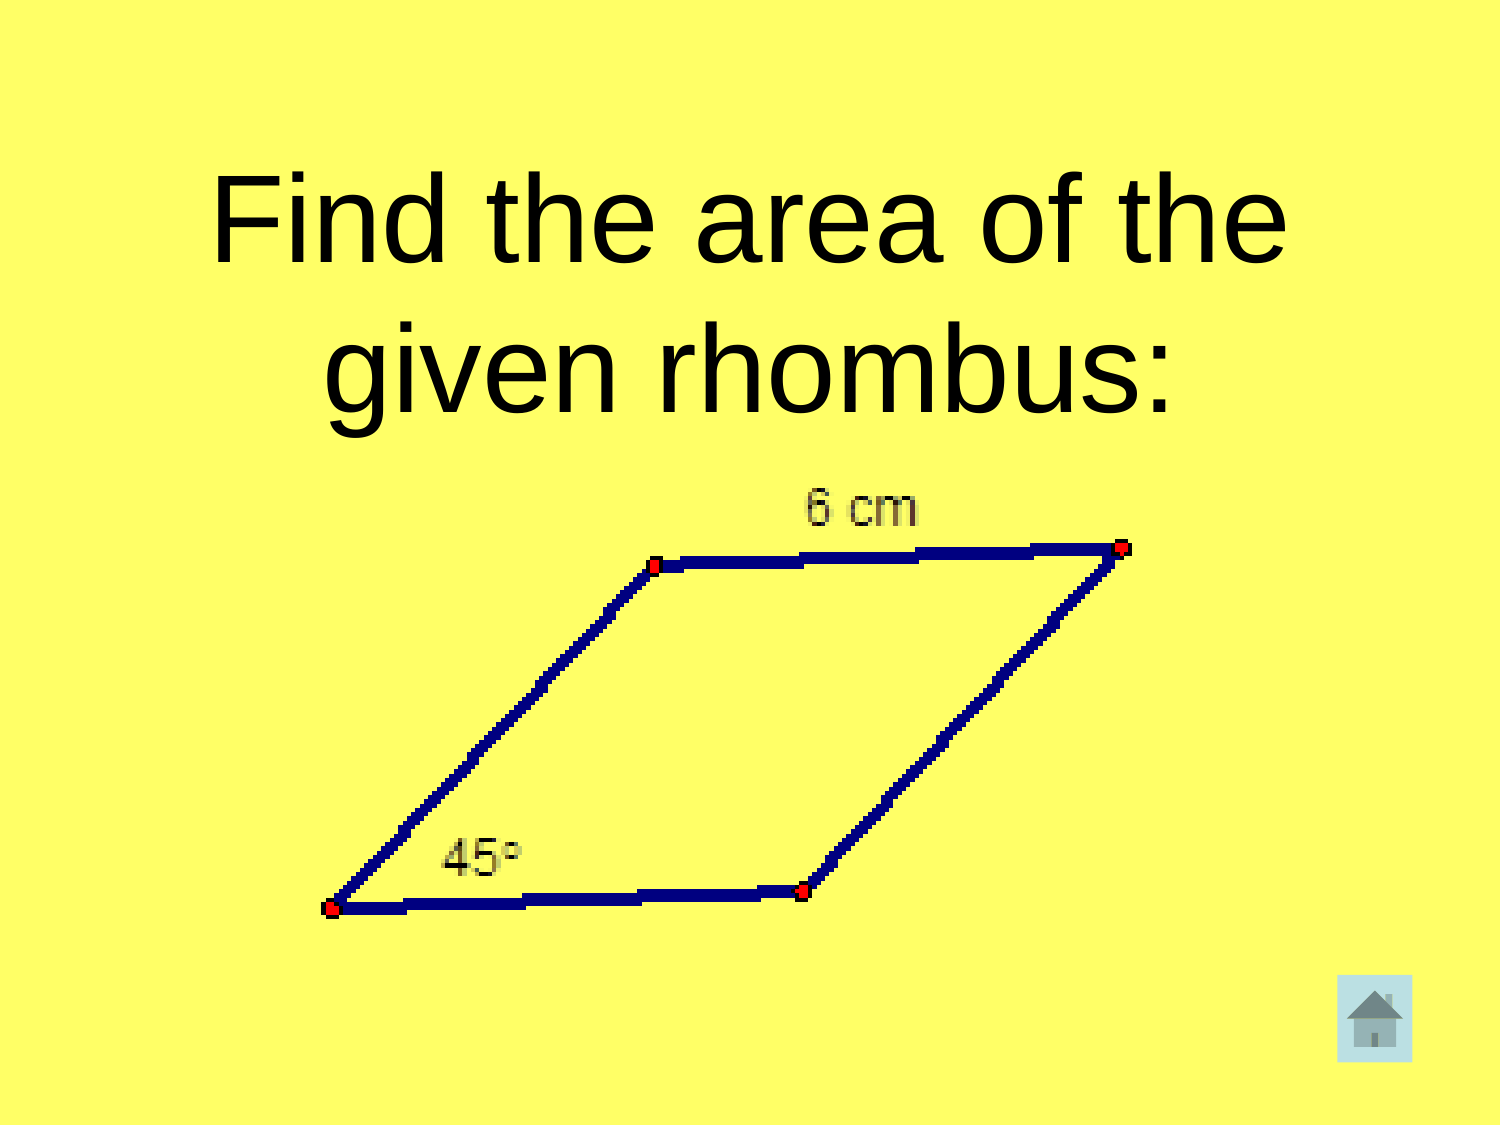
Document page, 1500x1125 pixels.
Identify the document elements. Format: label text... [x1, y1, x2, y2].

picture [274, 424, 1167, 976]
text_box [1337, 974, 1413, 1063]
text_box Find the area of the given rhombus: [90, 130, 1411, 746]
